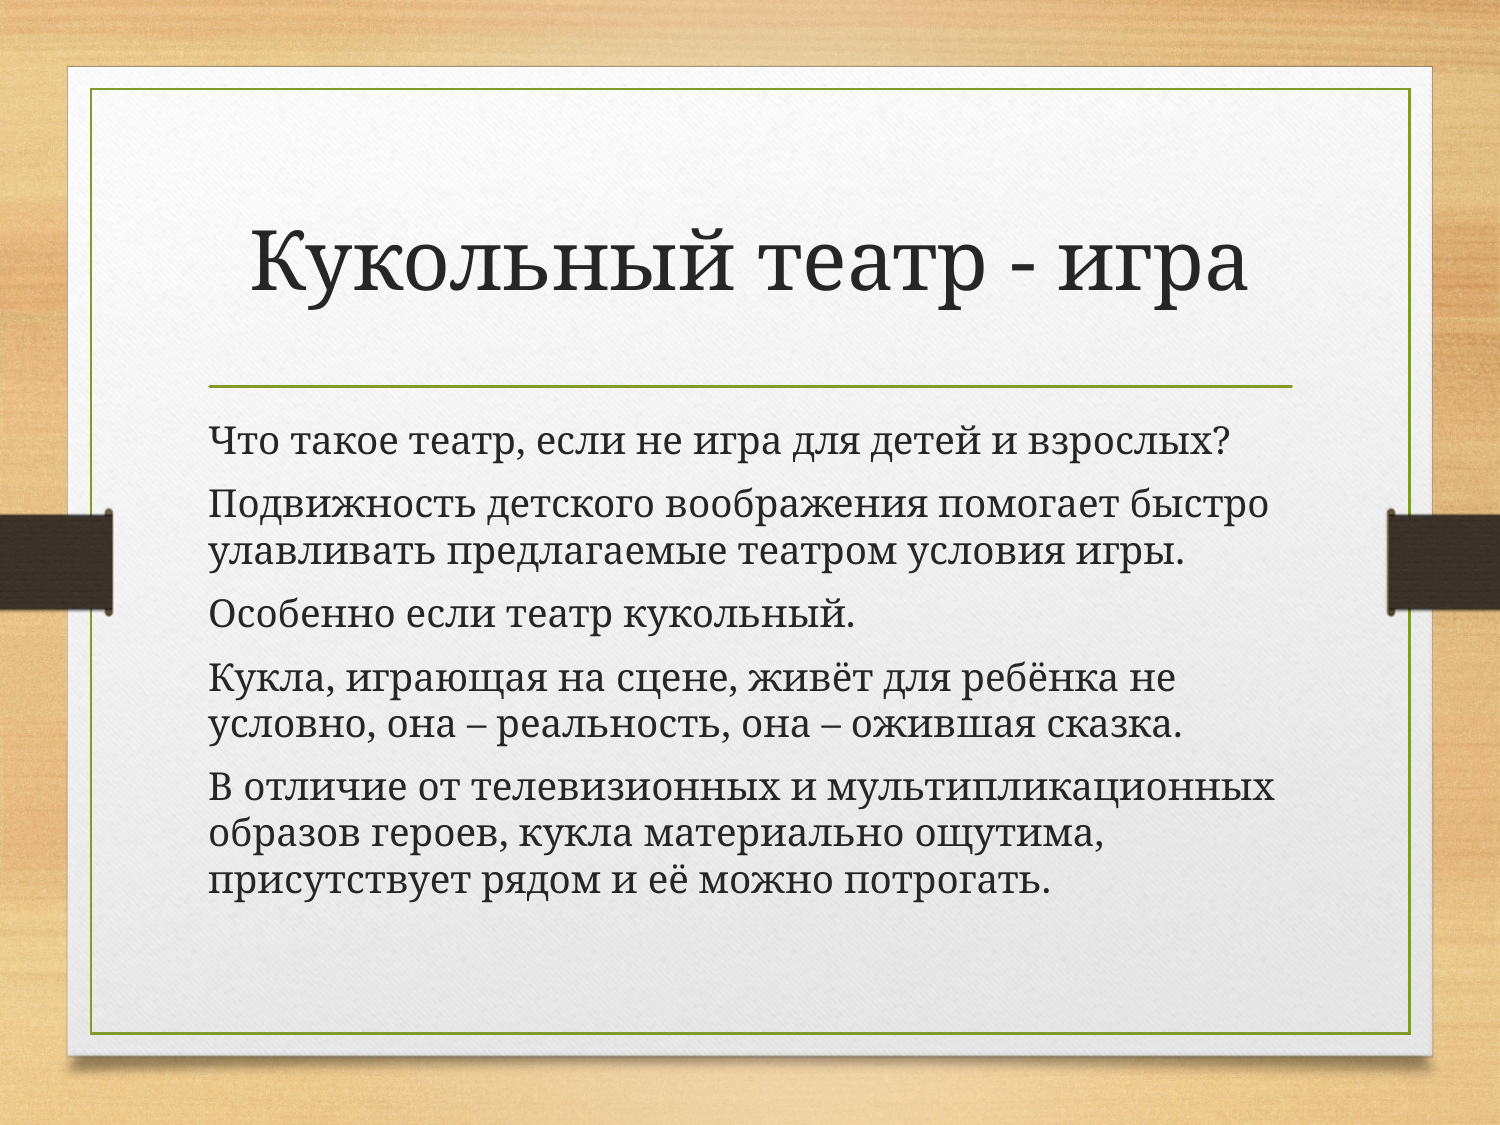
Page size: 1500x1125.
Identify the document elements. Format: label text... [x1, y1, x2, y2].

picture [0, 0, 1500, 1125]
list Что такое театр, если не игра для детей и взрослых? Подвижность детского воображения помогает быстро улавливать предлагаемые театром условия игры. Особенно если театр кукольный. Кукла, играющая на сцене, живёт для ребёнка не условно, она – реальность, она – ожившая сказка. В отличие от телевизионных и мультипликационных образов героев, кукла материально ощутима, присутствует рядом и её можно потрогать. [193, 408, 1309, 974]
title Кукольный театр - игра [193, 150, 1309, 365]
